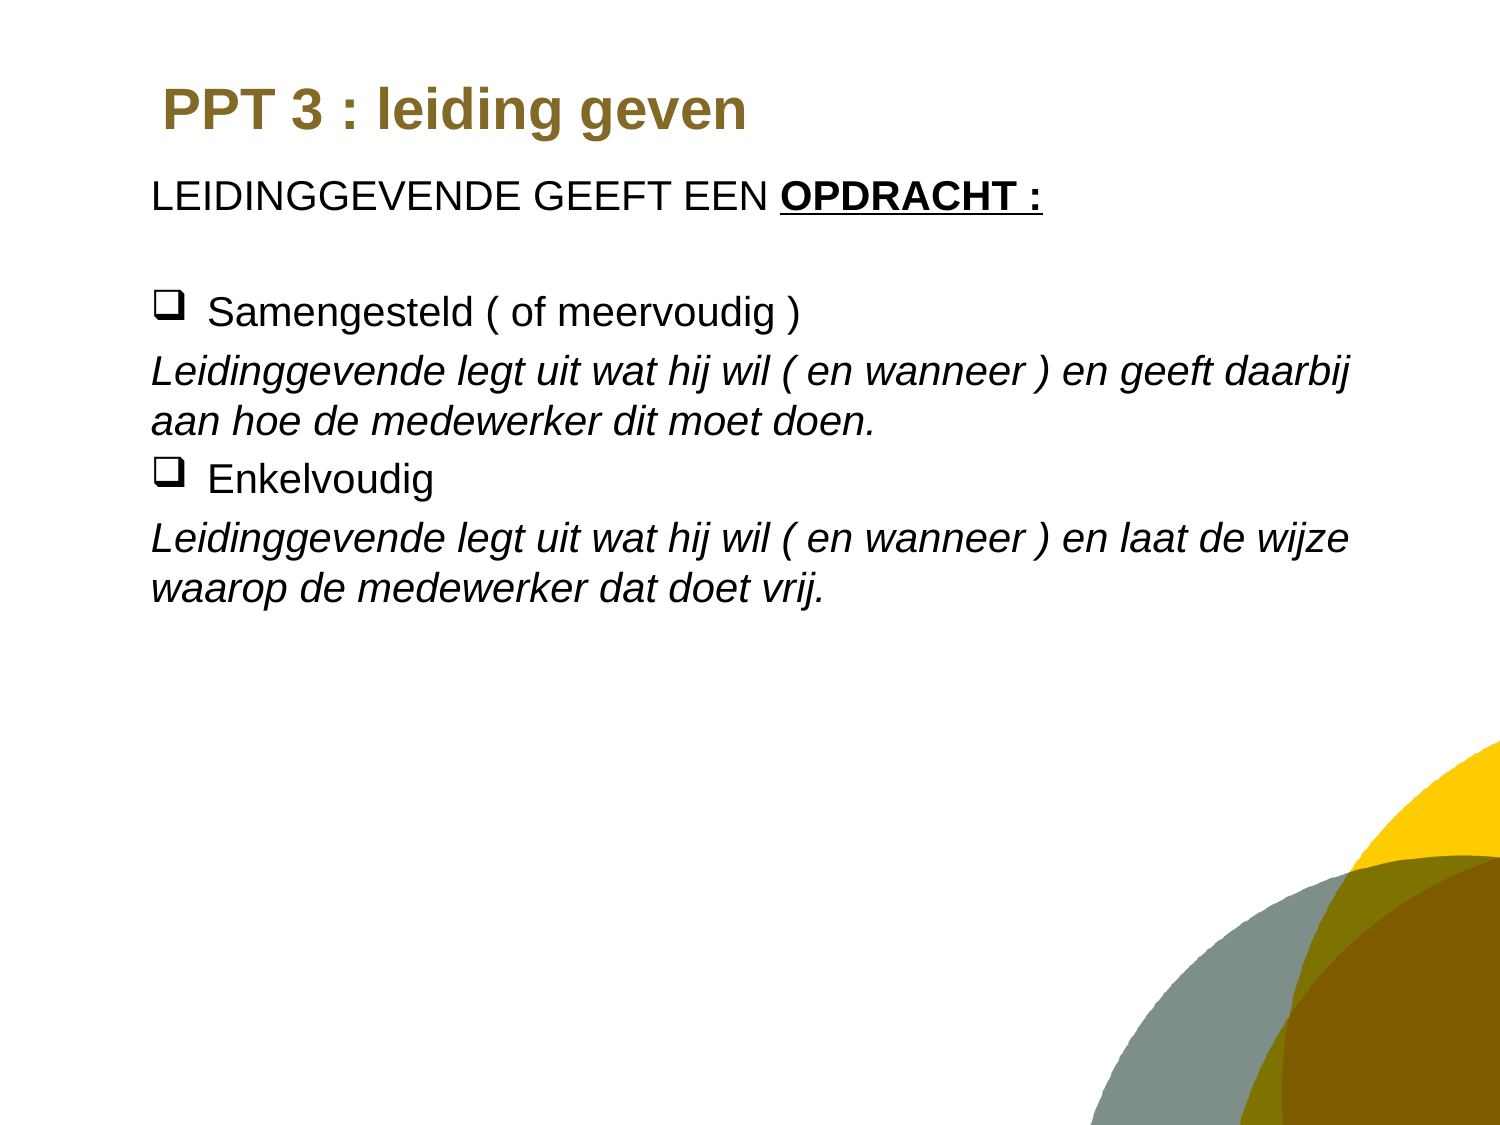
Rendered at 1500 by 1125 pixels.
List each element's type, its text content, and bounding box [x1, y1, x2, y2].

list LEIDINGGEVENDE GEEFT EEN OPDRACHT : Samengesteld ( of meervoudig ) Leidinggevende legt uit wat hij wil ( en wanneer ) en geeft daarbij aan hoe de medewerker dit moet doen. Enkelvoudig Leidinggevende legt uit wat hij wil ( en wanneer ) en laat de wijze waarop de medewerker dat doet vrij. [135, 160, 1402, 994]
title PPT 3 : leiding geven [147, 54, 1414, 149]
picture [66, 727, 1500, 1125]
